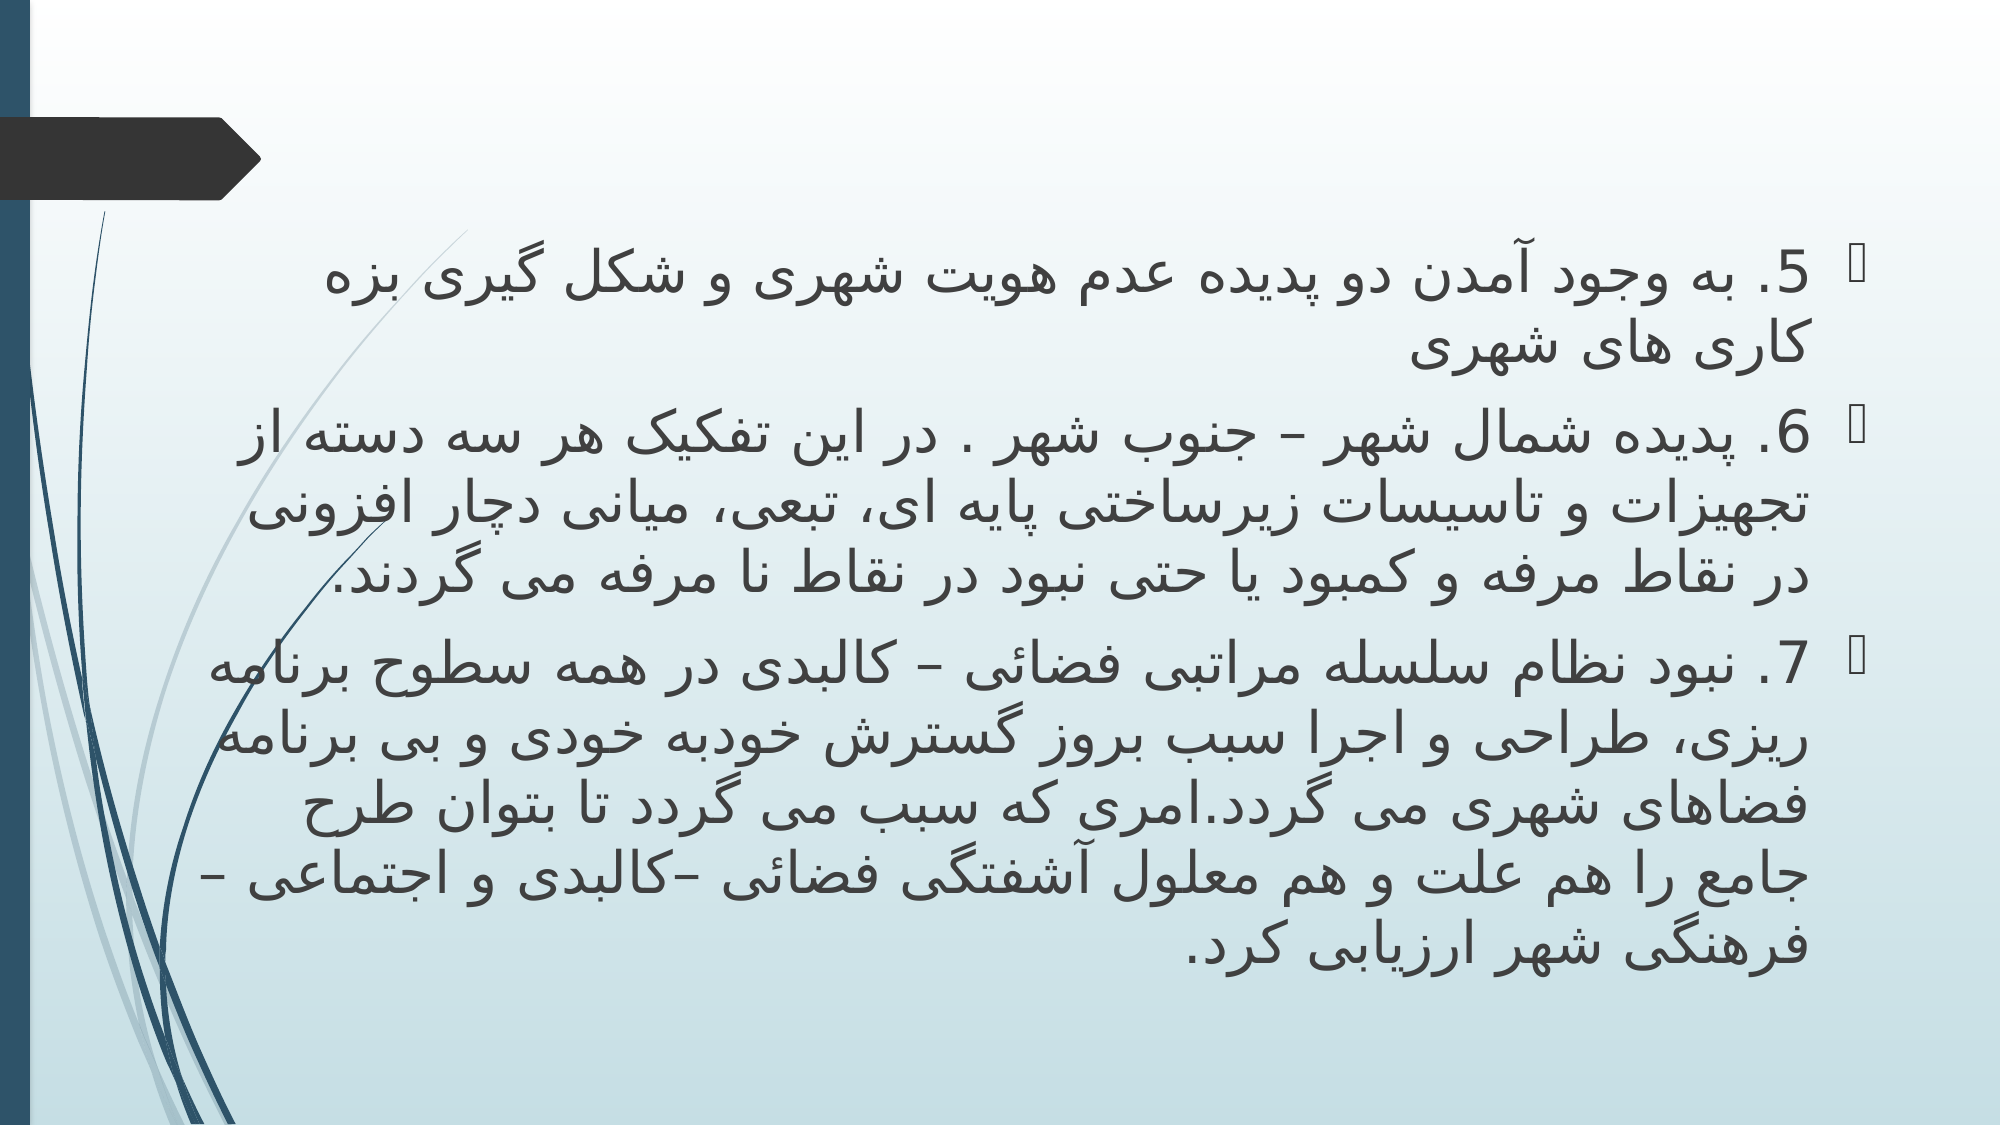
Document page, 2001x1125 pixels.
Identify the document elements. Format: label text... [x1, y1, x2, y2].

list 5. به وجود آمدن دو پدیده عدم هویت شهری و شکل گیری بزه کاری های شهری 6. پدیده شمال شهر – جنوب شهر . در این تفکیک هر سه دسته از تجهیزات و تاسیسات زیرساختی پایه ای، تبعی، میانی دچار افزونی در نقاط مرفه و کمبود یا حتی نبود در نقاط نا مرفه می گردند. 7. نبود نظام سلسله مراتبی فضائی – کالبدی در همه سطوح برنامه ریزی، طراحی و اجرا سبب بروز گسترش خودبه خودی و بی برنامه فضاهای شهری می گردد.امری که سبب می گردد تا بتوان طرح جامع را هم علت و هم معلول آشفتگی فضائی –کالبدی و اجتماعی – فرهنگی شهر ارزیابی کرد. [176, 226, 1884, 846]
